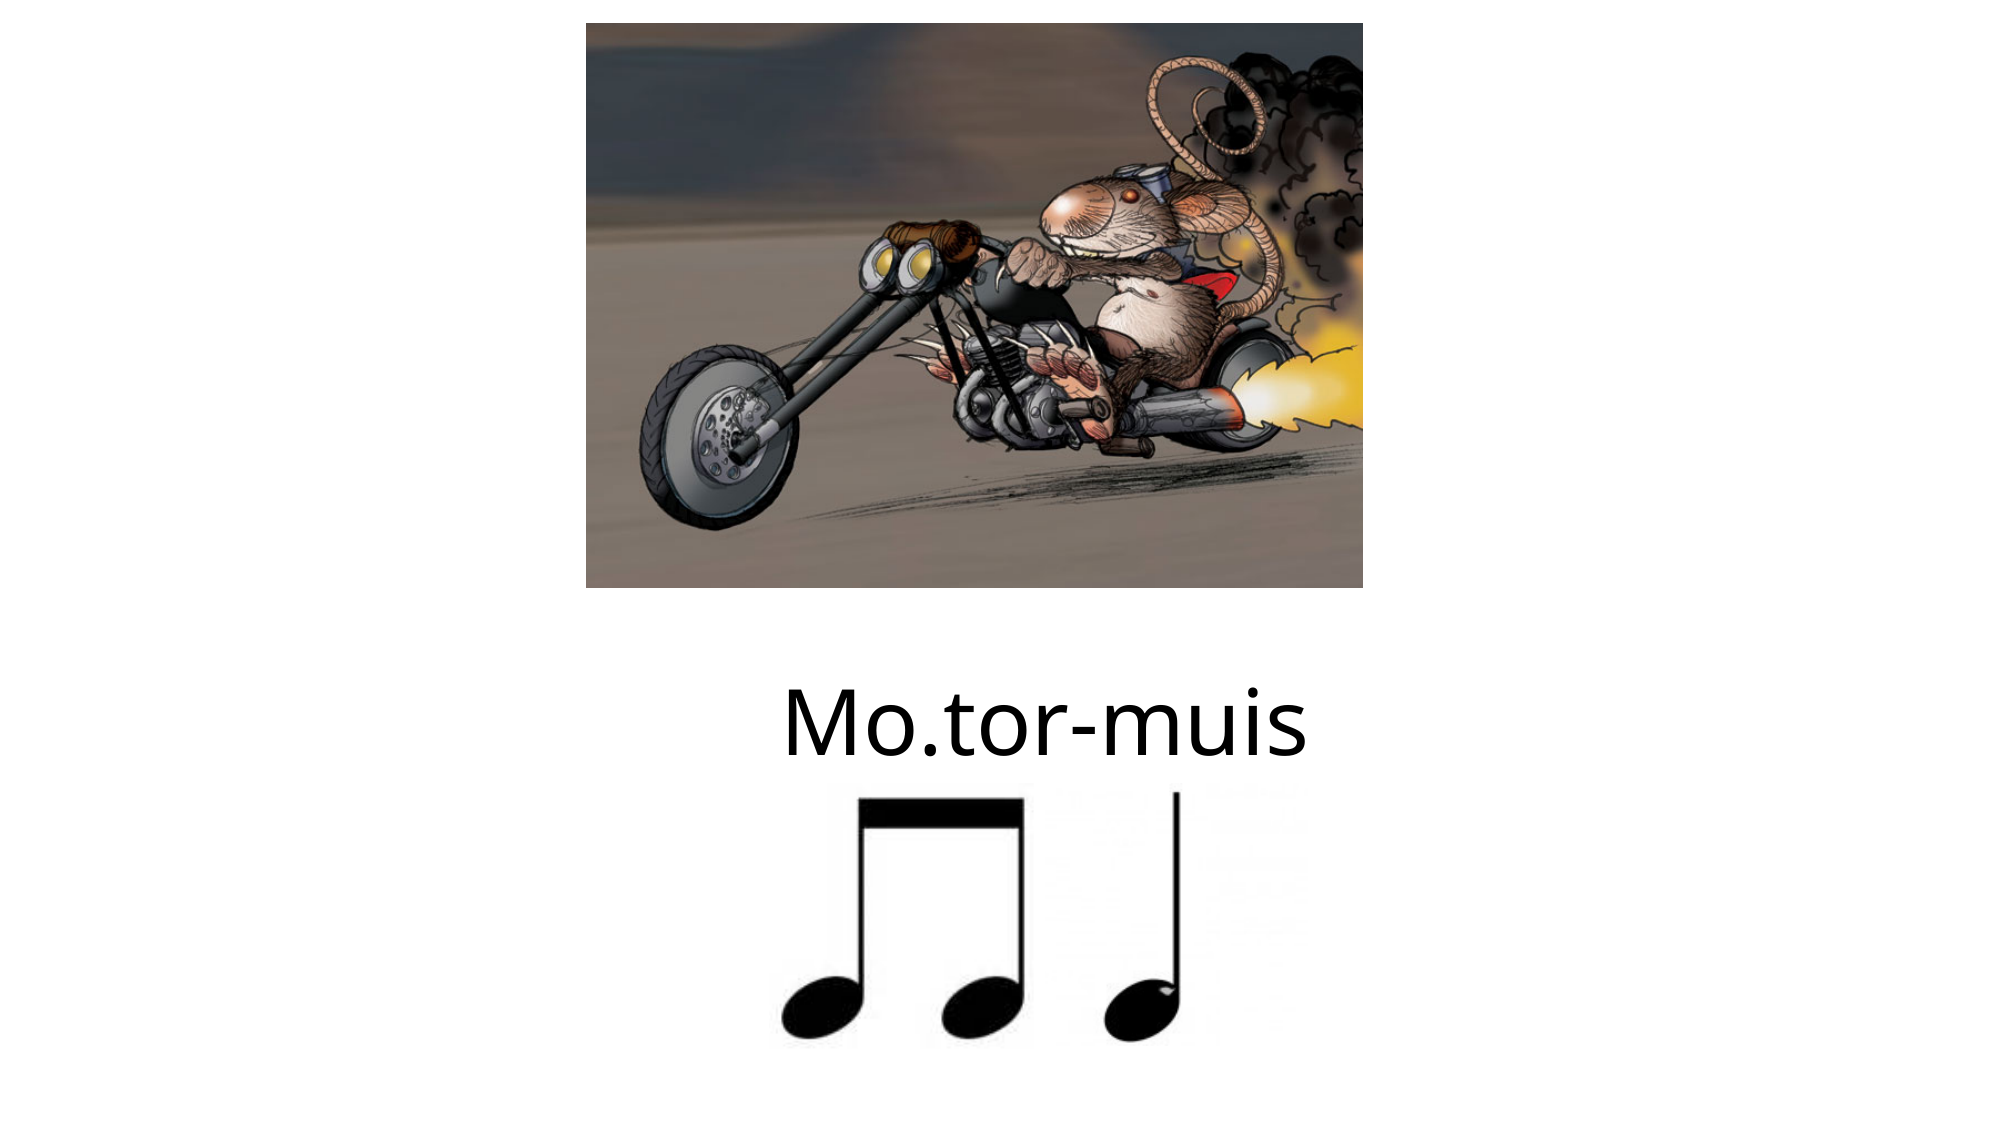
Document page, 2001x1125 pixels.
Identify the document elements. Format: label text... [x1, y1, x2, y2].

picture [586, 23, 1363, 588]
title Mo.tor-muis [182, 616, 1908, 834]
picture [768, 783, 1308, 1056]
